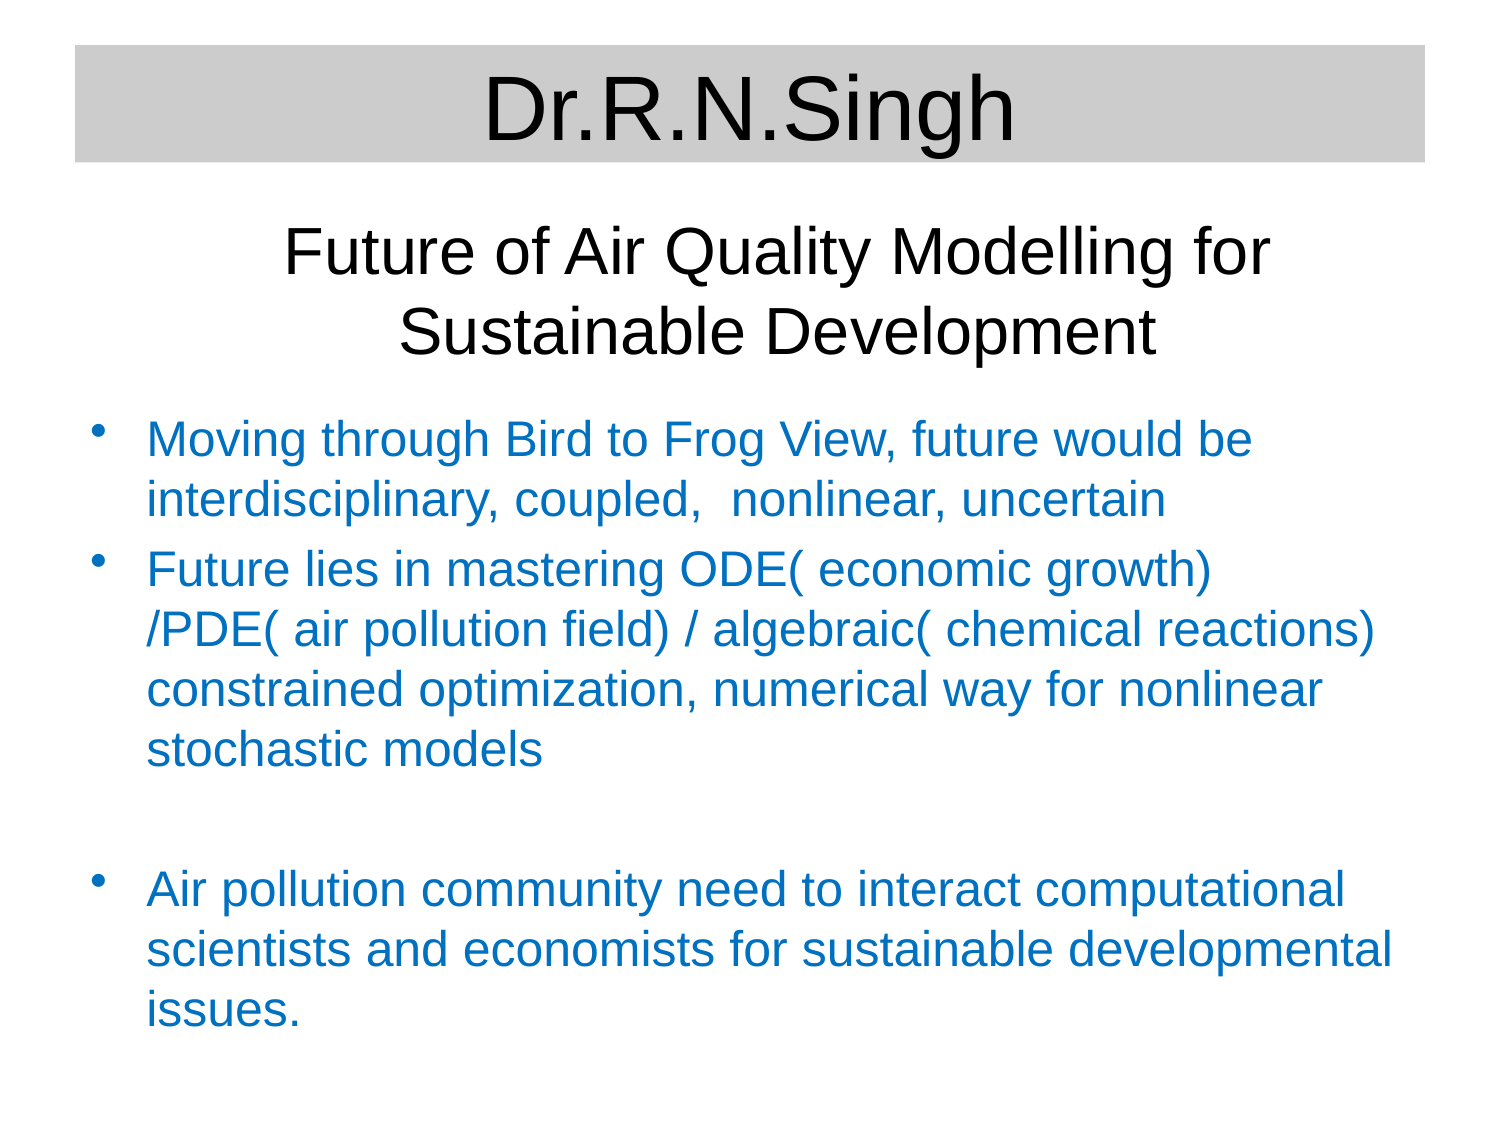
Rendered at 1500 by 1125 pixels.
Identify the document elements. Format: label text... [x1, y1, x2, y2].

title Dr.R.N.Singh [74, 44, 1426, 163]
list Future of Air Quality Modelling for Sustainable Development Moving through Bird to Frog View, future would be interdisciplinary, coupled, nonlinear, uncertain Future lies in mastering ODE( economic growth) /PDE( air pollution field) / algebraic( chemical reactions) constrained optimization, numerical way for nonlinear stochastic models Air pollution community need to interact computational scientists and economists for sustainable developmental issues. [74, 199, 1426, 1101]
